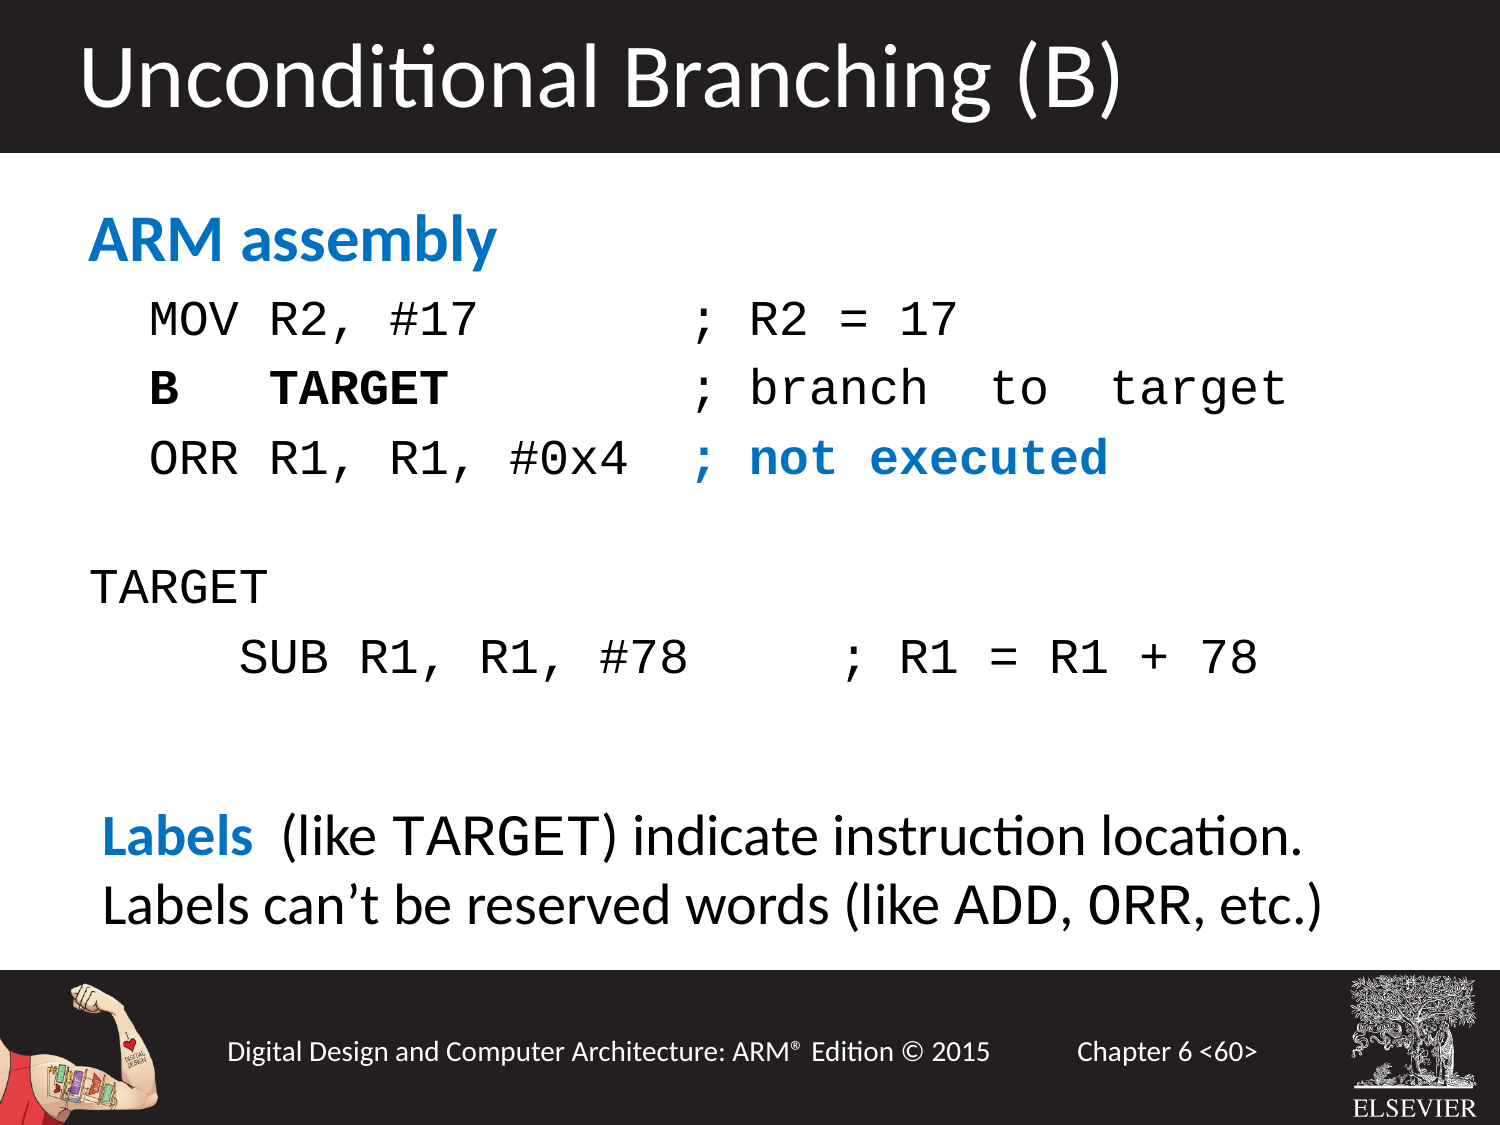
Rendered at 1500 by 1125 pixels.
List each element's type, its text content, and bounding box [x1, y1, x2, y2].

text_box [112, 200, 1438, 1050]
picture [1350, 974, 1477, 1117]
list ARM assembly MOV R2, #17 ; R2 = 17 B TARGET ; branch to target ORR R1, R1, #0x4 ; not executed TARGET SUB R1, R1, #78 ; R1 = R1 + 78 [73, 187, 1399, 1038]
text_box Unconditional Branching (B) [63, 8, 1488, 133]
picture [0, 979, 163, 1125]
text_box Labels (like TARGET) indicate instruction location. Labels can’t be reserved words (like ADD, ORR, etc.) [87, 789, 1400, 944]
